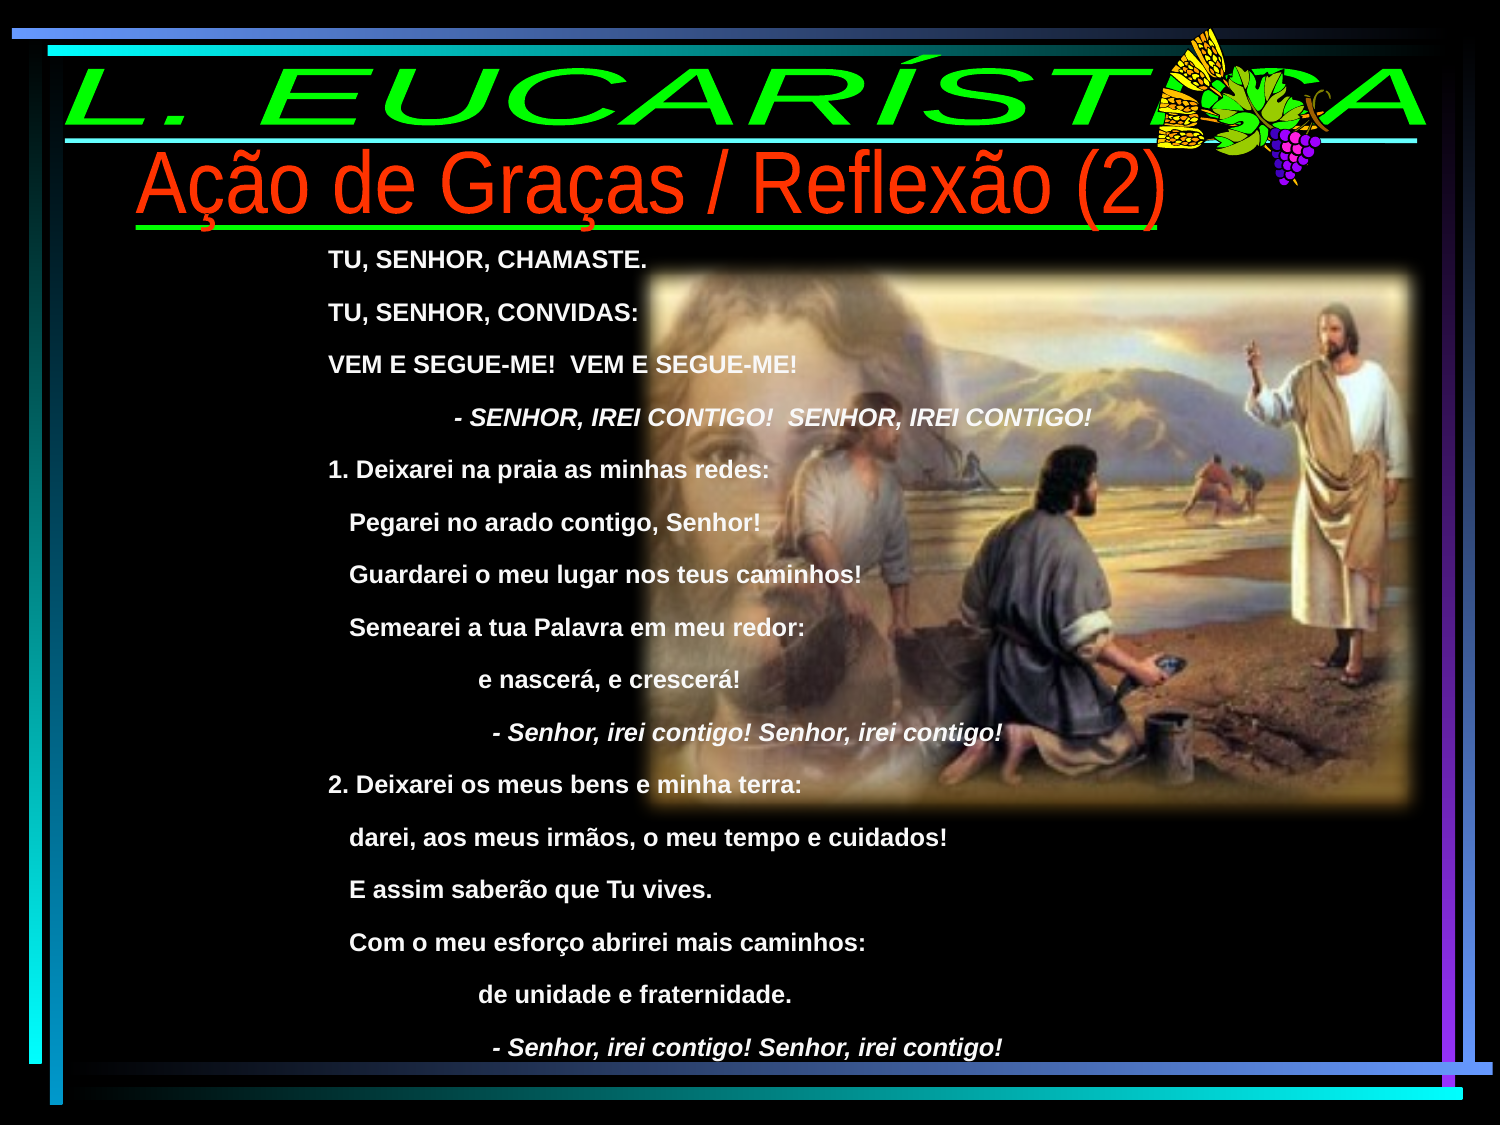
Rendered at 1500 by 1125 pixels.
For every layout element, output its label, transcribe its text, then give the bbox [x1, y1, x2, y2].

picture [631, 255, 1427, 823]
picture [1174, 22, 1334, 193]
text_box TU, SENHOR, CHAMASTE. TU, SENHOR, CONVIDAS: VEM E SEGUE-ME! VEM E SEGUE-ME! - SENHOR, IREI CONTIGO! SENHOR, IREI CONTIGO! 1. Deixarei na praia as minhas redes: Pegarei no arado contigo, Senhor! Guardarei o meu lugar nos teus caminhos! Semearei a tua Palavra em meu redor: e nascerá, e crescerá! - Senhor, irei contigo! Senhor, irei contigo! 2. Deixarei os meus bens e minha terra: darei, aos meus irmãos, o meu tempo e cuidados! E assim saberão que Tu vives. Com o meu esforço abrirei mais caminhos: de unidade e fraternidade. - Senhor, irei contigo! Senhor, irei contigo! [88, 230, 1471, 1086]
